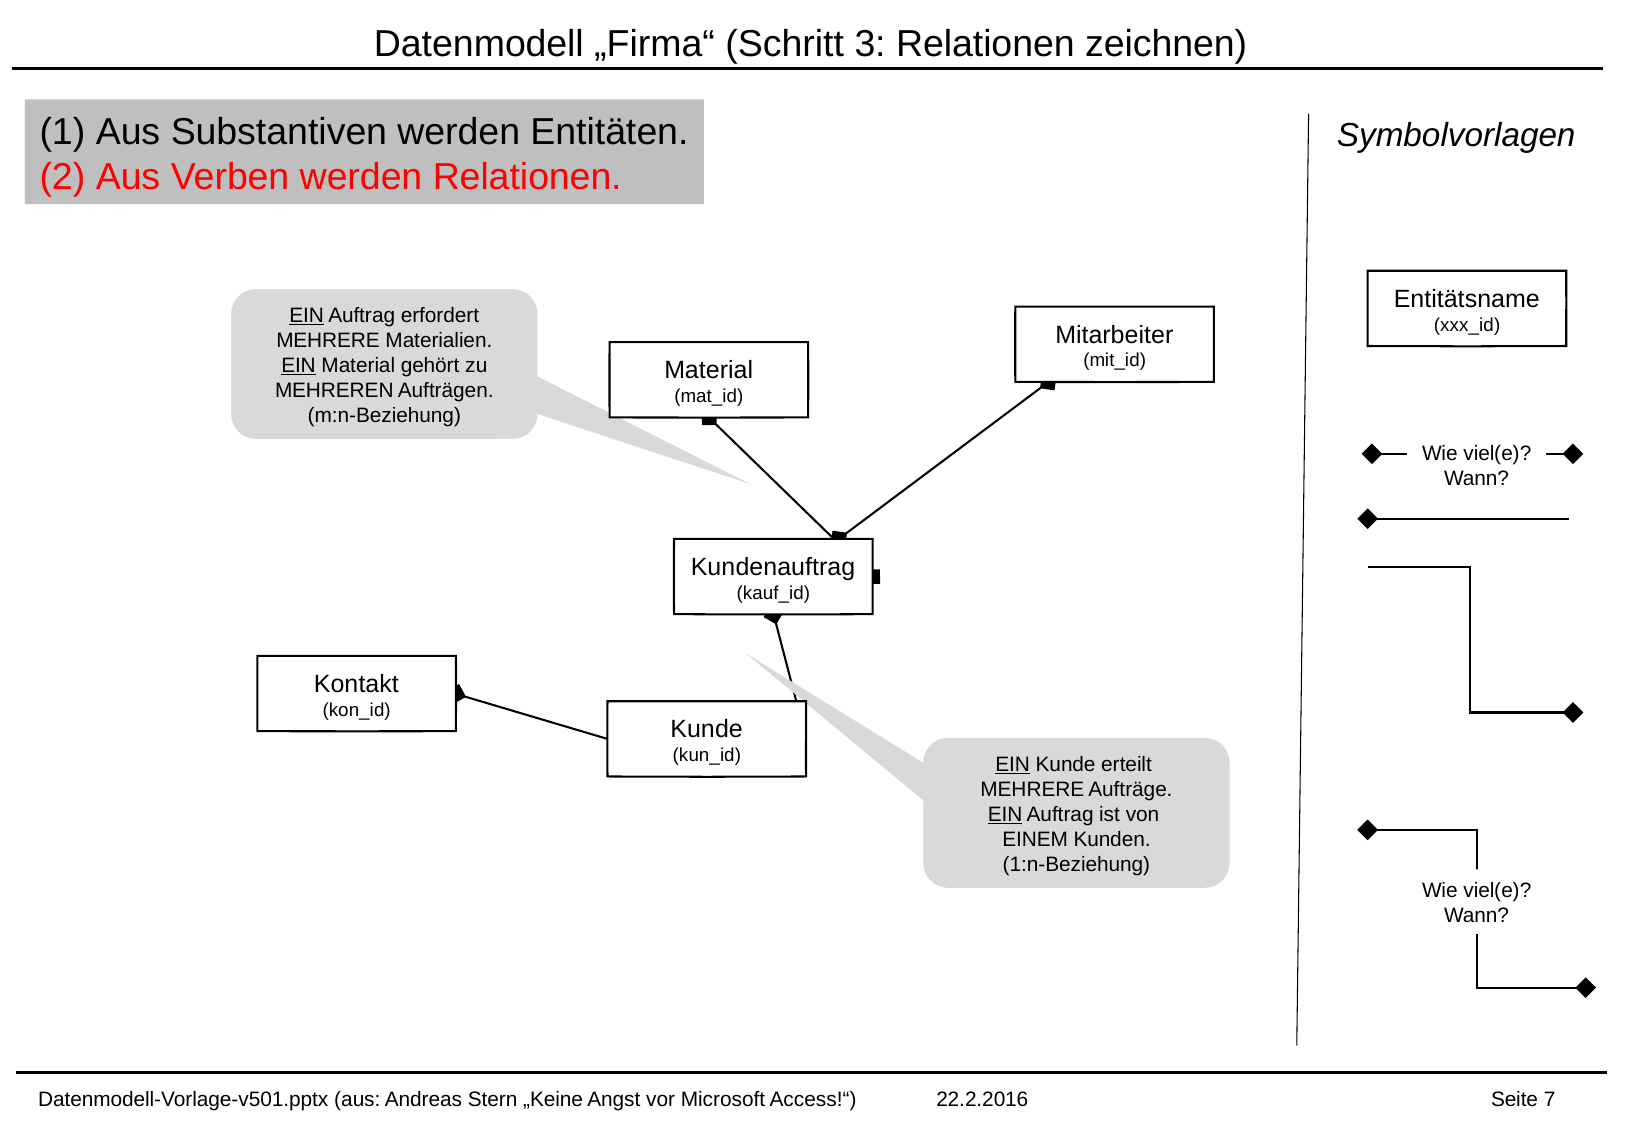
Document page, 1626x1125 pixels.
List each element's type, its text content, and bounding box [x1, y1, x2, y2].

text_box Kunde (kun_id) [606, 700, 808, 778]
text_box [838, 381, 1049, 539]
text_box Kundenauftrag (kauf_id) [672, 537, 874, 616]
text_box EIN Auftrag erfordert MEHRERE Materialien. EIN Material gehört zu MEHREREN Aufträgen. (m:n-Beziehung) [230, 287, 709, 472]
title Datenmodell „Firma“ (Schritt 3: Relationen zeichnen) [109, 16, 1512, 89]
text_box Wie viel(e)? Wann? [1407, 432, 1547, 453]
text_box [707, 614, 774, 702]
text_box Wie viel(e)? Wann? [1407, 454, 1547, 497]
text_box Entitätsname (xxx_id) [1366, 269, 1568, 348]
text_box Mitarbeiter (mit_id) [1014, 305, 1215, 384]
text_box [1296, 113, 1309, 1046]
text_box EIN Kunde erteilt MEHRERE Aufträge. EIN Auftrag ist von EINEM Kunden. (1:n-Beziehung) [774, 669, 1231, 889]
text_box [1367, 566, 1573, 713]
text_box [1367, 829, 1586, 988]
text_box Aus Substantiven werden Entitäten. Aus Verben werden Relationen. [24, 99, 704, 205]
text_box Kontakt (kon_id) [256, 654, 458, 733]
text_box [456, 693, 608, 739]
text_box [709, 417, 774, 539]
text_box Symbolvorlagen [1322, 105, 1591, 160]
text_box Material (mat_id) [608, 341, 810, 419]
